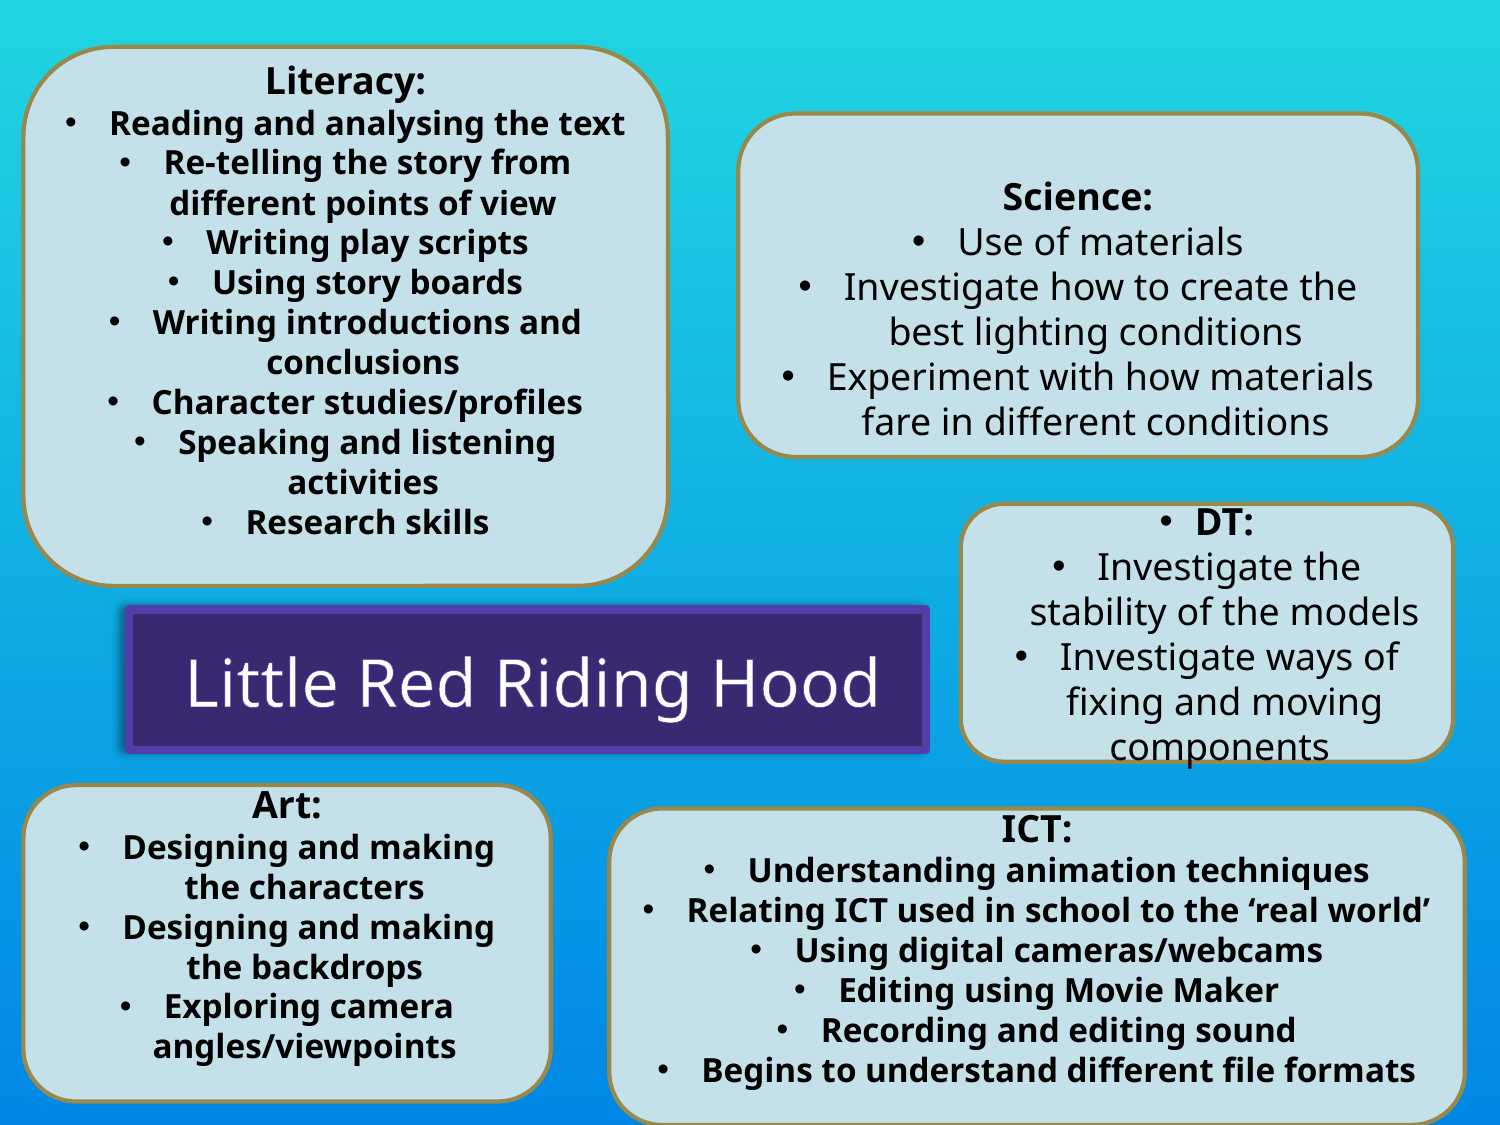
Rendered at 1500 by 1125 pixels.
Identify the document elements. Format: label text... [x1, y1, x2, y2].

text_box [127, 607, 928, 752]
text_box Little Red Riding Hood [140, 632, 926, 728]
text_box Science: Use of materials Investigate how to create the best lighting conditions Experiment with how materials fare in different conditions [736, 111, 1421, 460]
text_box DT: Investigate the stability of the models Investigate ways of fixing and moving components [958, 501, 1456, 764]
text_box Art: Designing and making the characters Designing and making the backdrops Exploring camera angles/viewpoints [21, 782, 553, 1104]
text_box ICT: Understanding animation techniques Relating ICT used in school to the ‘real world’ Using digital cameras/webcams Editing using Movie Maker Recording and editing sound Begins to understand different file formats [607, 806, 1467, 1125]
text_box Literacy: Reading and analysing the text Re-telling the story from different points of view Writing play scripts Using story boards Writing introductions and conclusions Character studies/profiles Speaking and listening activities Research skills [21, 44, 671, 588]
